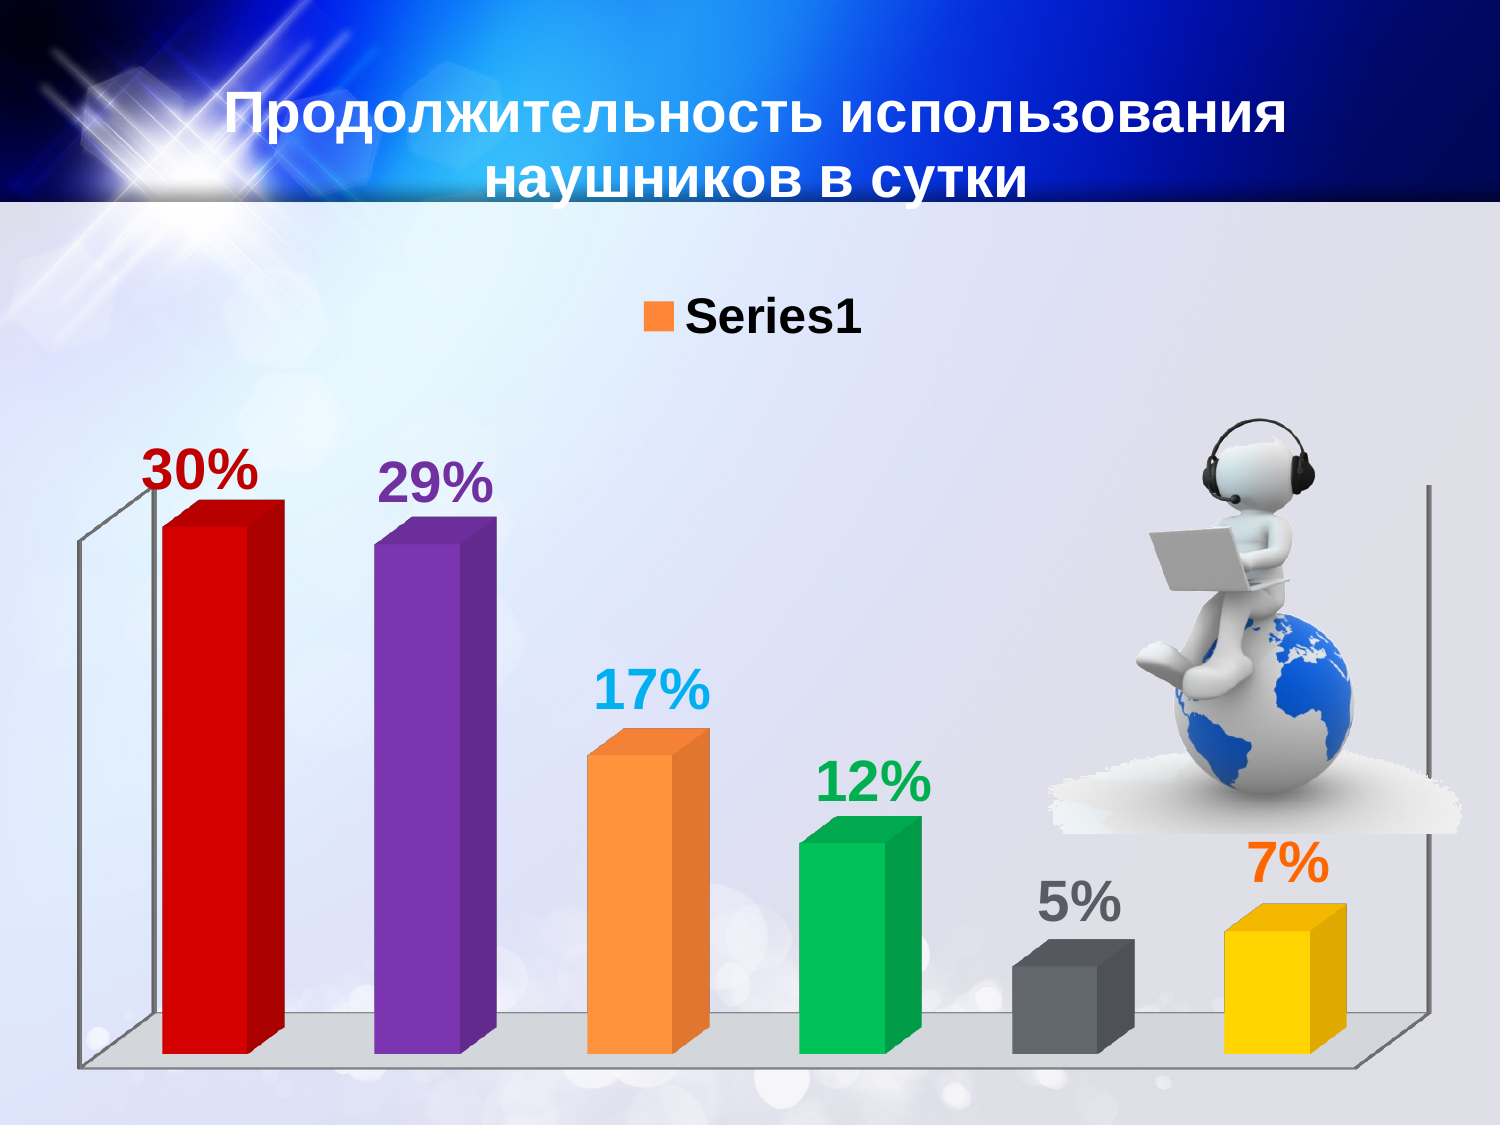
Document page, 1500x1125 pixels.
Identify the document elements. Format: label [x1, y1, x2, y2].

chart [62, 34, 1452, 1099]
picture [0, 0, 1500, 1125]
